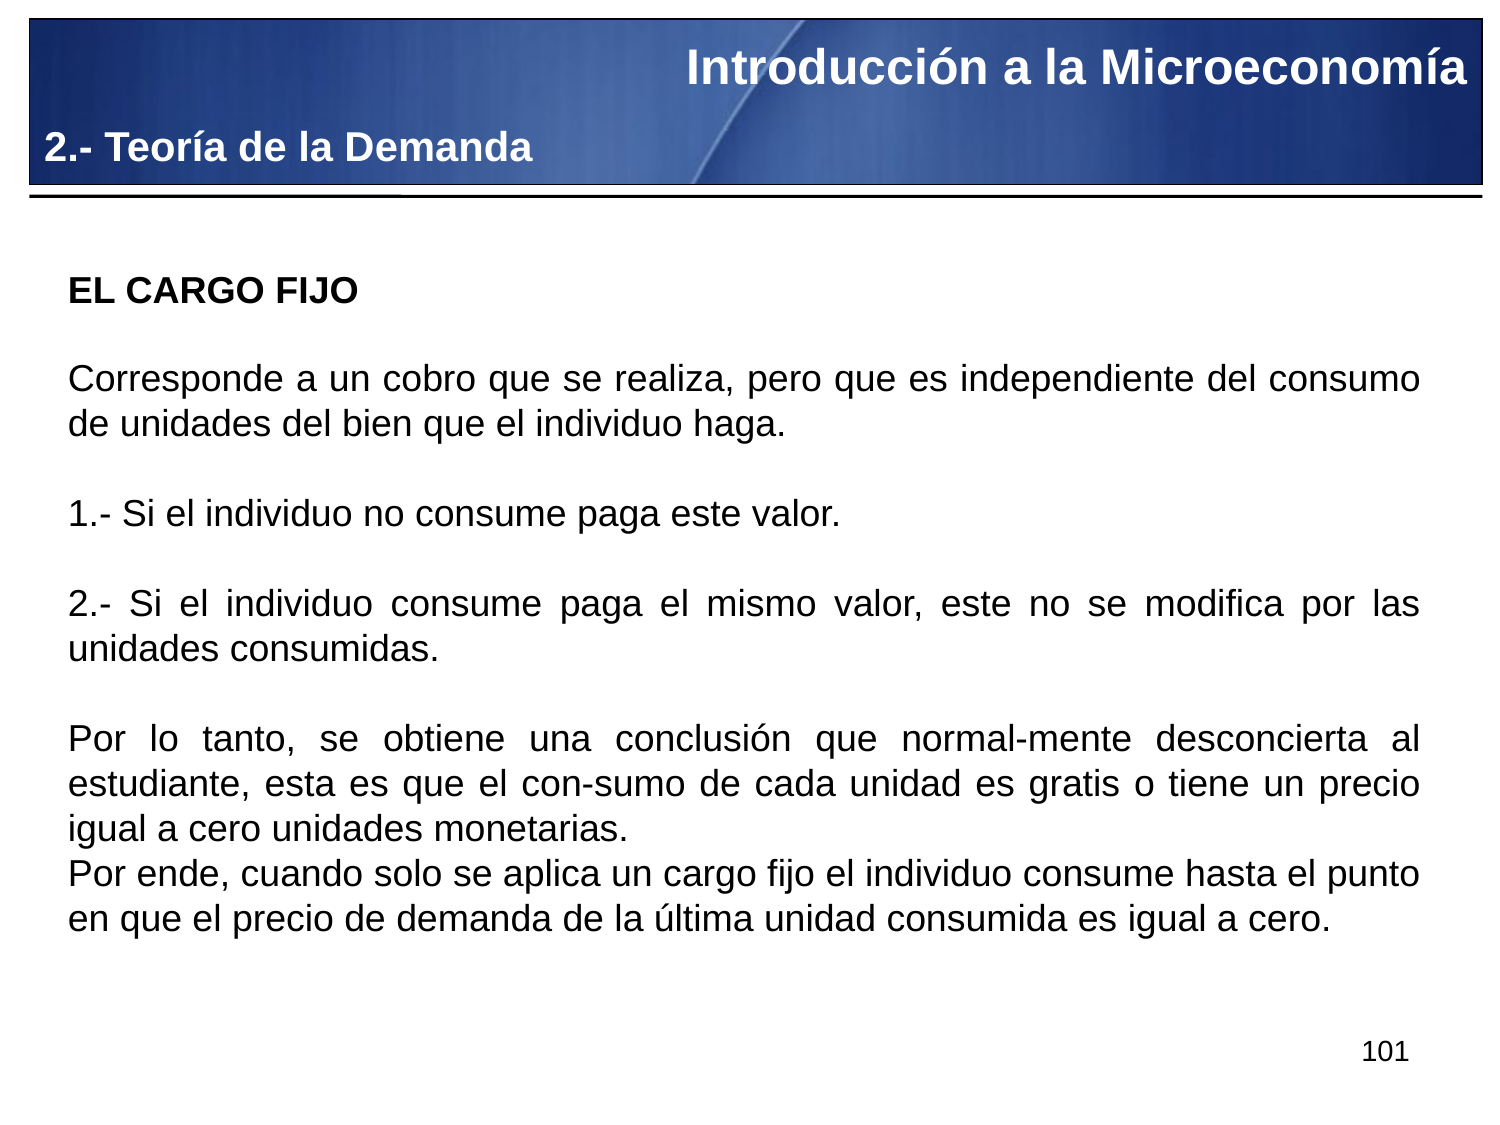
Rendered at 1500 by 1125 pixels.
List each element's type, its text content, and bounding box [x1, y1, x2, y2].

text_box Introducción a la Microeconomía [608, 26, 1483, 102]
slide_number 101 [1074, 1024, 1426, 1103]
text_box [29, 19, 1483, 185]
text_box EL CARGO FIJO [53, 259, 1436, 319]
text_box Corresponde a un cobro que se realiza, pero que es independiente del consumo de unidades del bien que el individuo haga. 1.- Si el individuo no consume paga este valor. 2.- Si el individuo consume paga el mismo valor, este no se modifica por las unidades consumidas. Por lo tanto, se obtiene una conclusión que normal-mente desconcierta al estudiante, esta es que el con-sumo de cada unidad es gratis o tiene un precio igual a cero unidades monetarias. Por ende, cuando solo se aplica un cargo fijo el individuo consume hasta el punto en que el precio de demanda de la última unidad consumida es igual a cero. [53, 346, 1436, 947]
text_box 2.- Teoría de la Demanda [29, 112, 585, 178]
